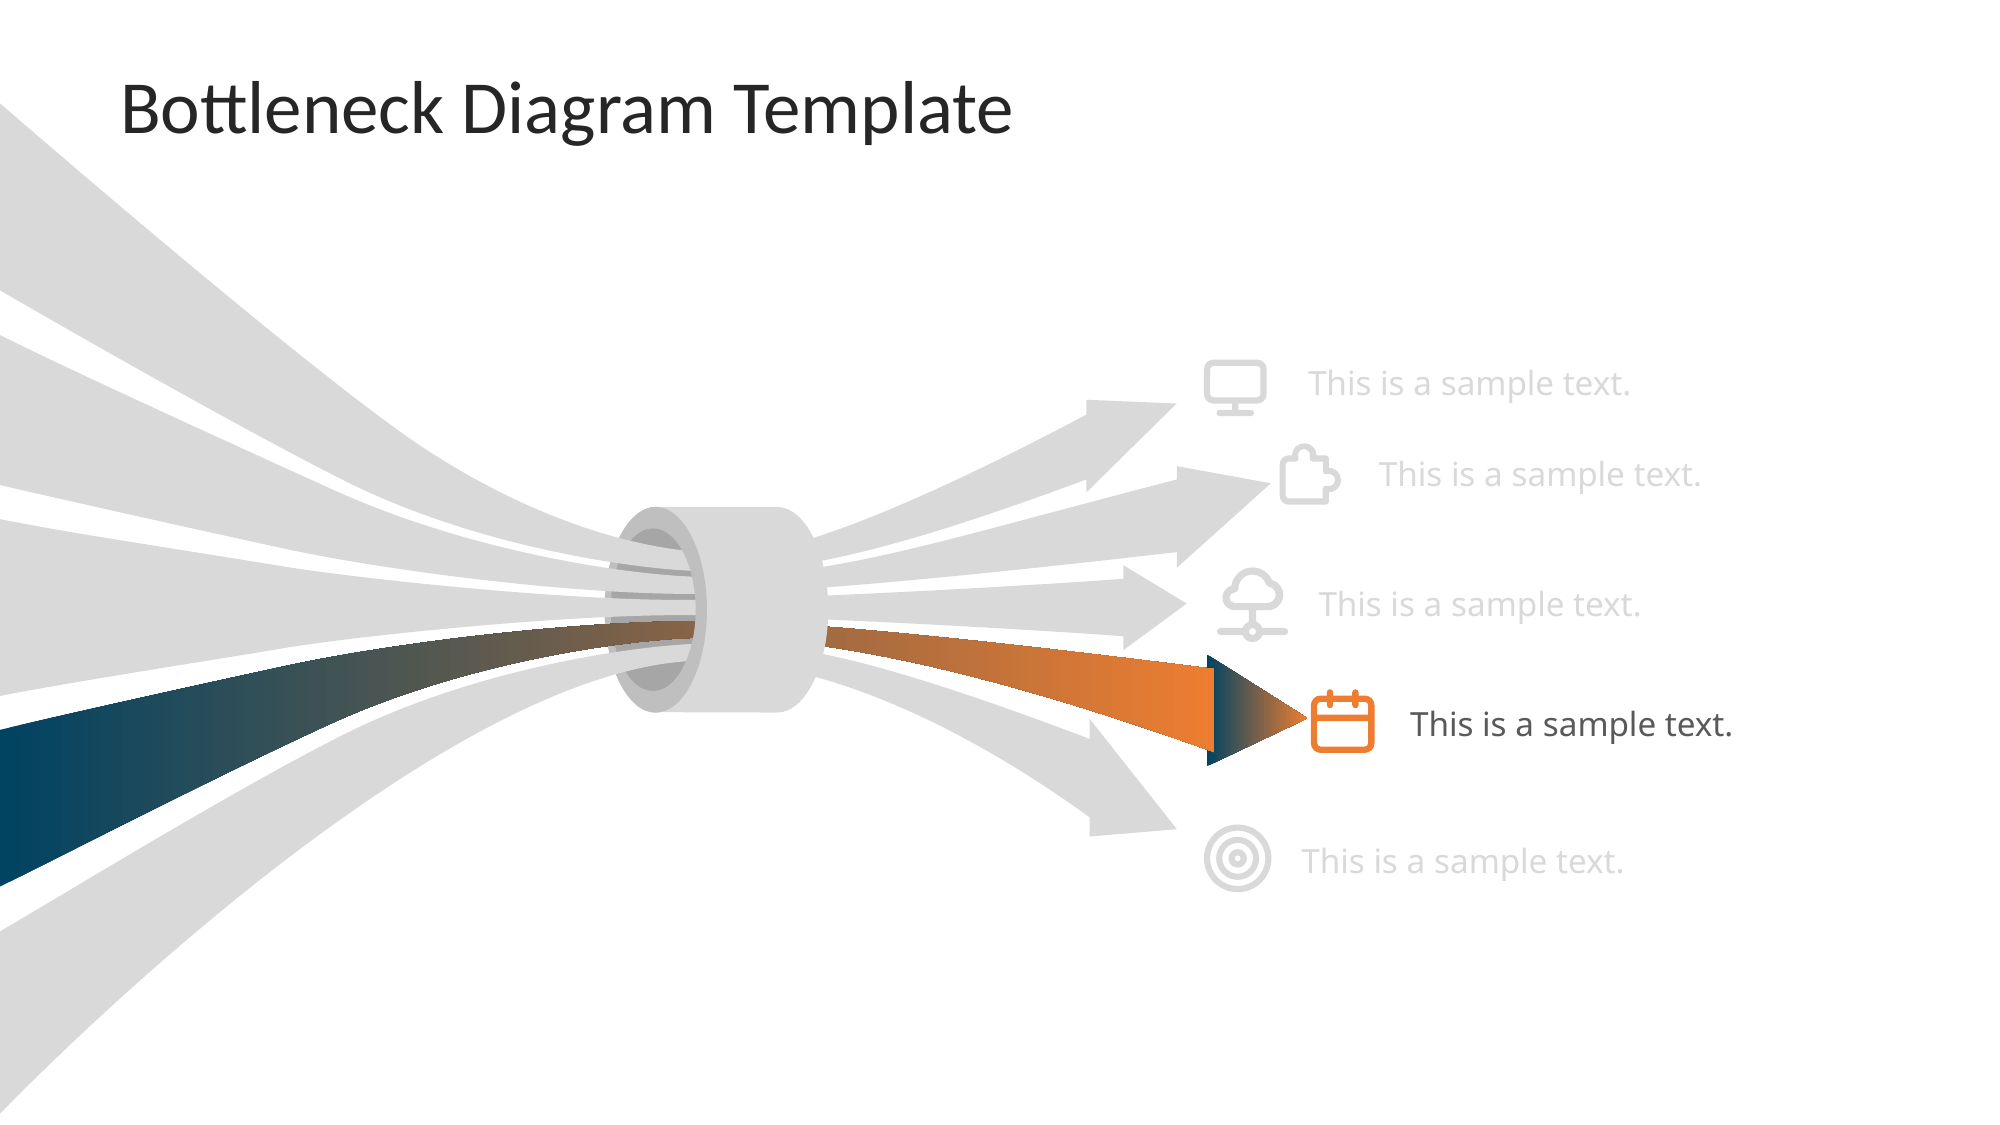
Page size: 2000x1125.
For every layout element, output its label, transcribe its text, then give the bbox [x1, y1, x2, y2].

text_box This is a sample text. [1318, 582, 1731, 623]
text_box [0, 103, 1308, 1114]
title Bottleneck Diagram Template [99, 45, 1900, 162]
text_box This is a sample text. [1311, 839, 1714, 880]
text_box This is a sample text. [1410, 702, 1823, 743]
text_box This is a sample text. [1311, 361, 1721, 402]
text_box This is a sample text. [1379, 453, 1792, 494]
text_box [1311, 689, 1375, 753]
text_box [1311, 445, 1341, 505]
